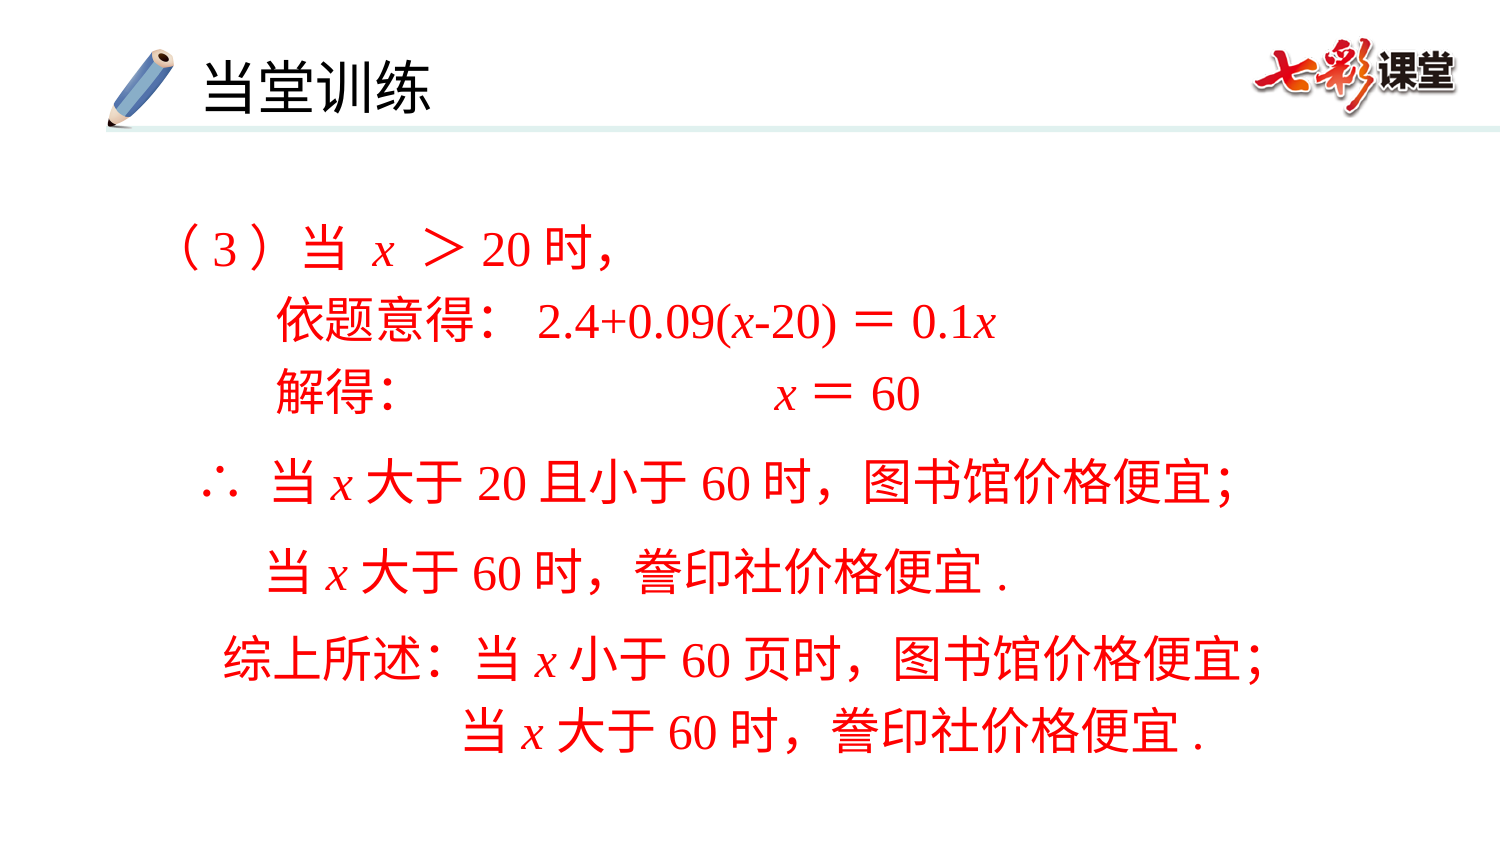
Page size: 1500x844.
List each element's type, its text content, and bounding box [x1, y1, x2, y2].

picture [100, 32, 181, 146]
text_box （3）当 x ＞20时， 依题意得：2.4+0.09(x-20)＝0.1x 解得： x＝60 ∴ 当x大于20且小于60时，图书馆价格便宜； 当x大于60时，誊印社价格便宜. [135, 197, 1459, 609]
picture [1249, 32, 1461, 118]
text_box 综上所述：当x小于60页时，图书馆价格便宜； 当x大于60时，誊印社价格便宜. [207, 607, 1328, 767]
